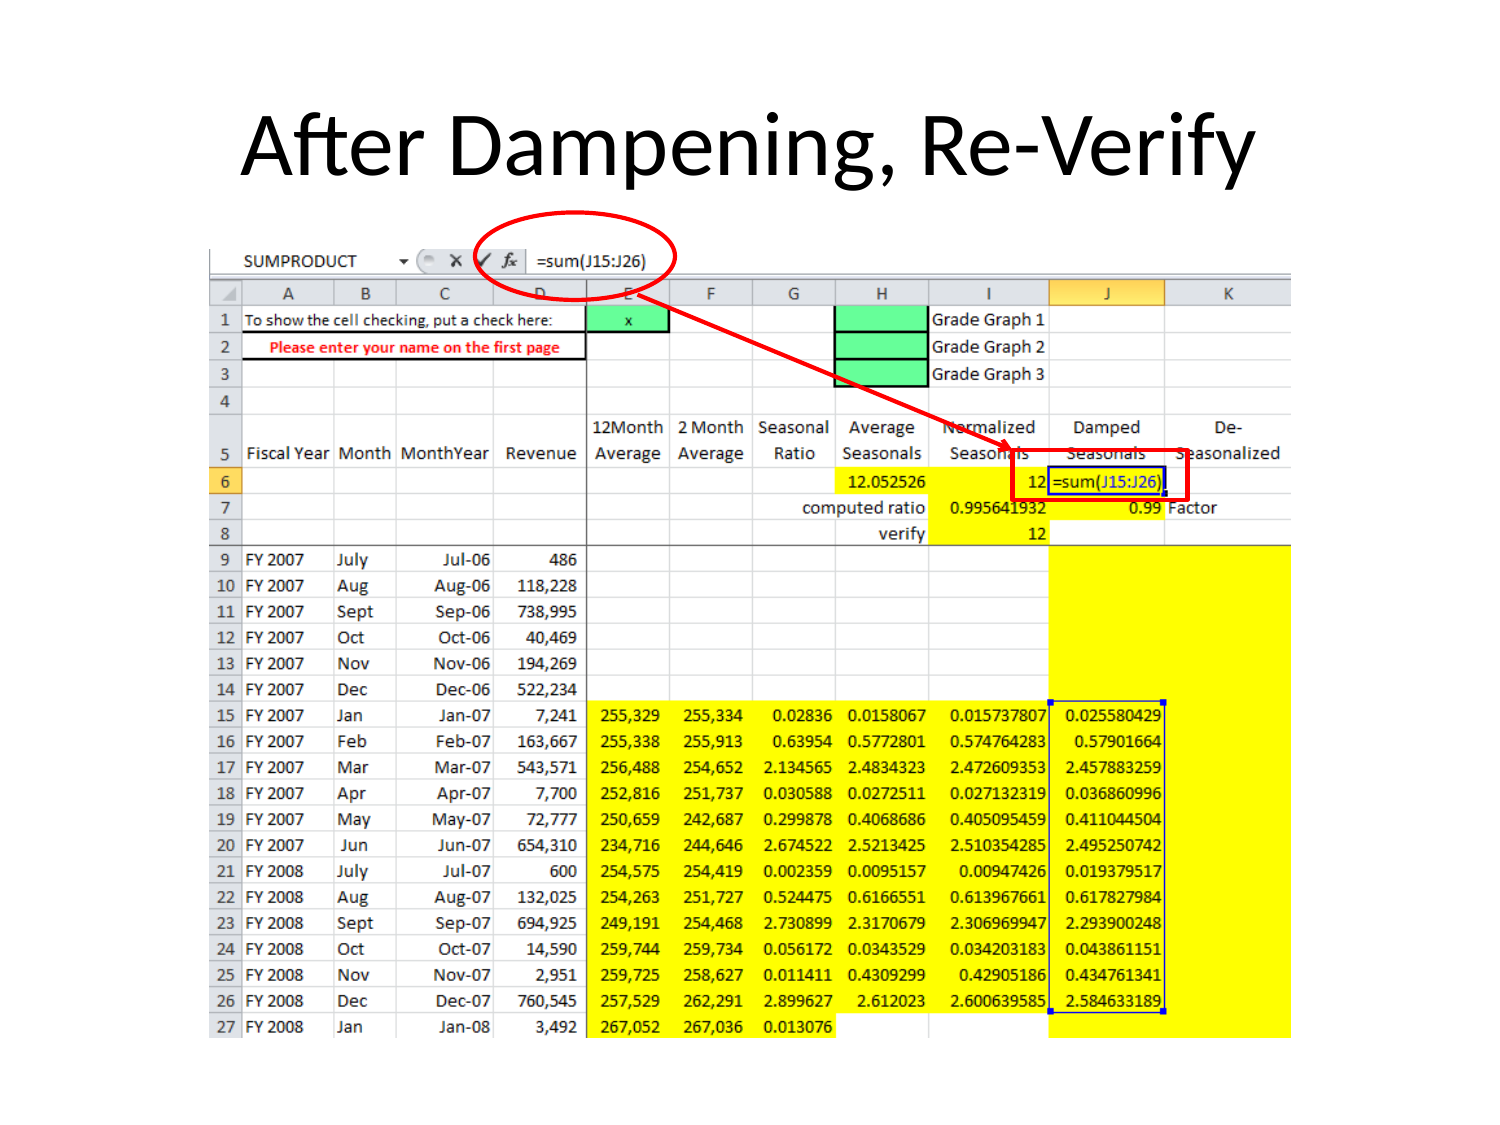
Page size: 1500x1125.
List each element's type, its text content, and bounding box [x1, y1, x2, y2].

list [209, 249, 1291, 1039]
text_box [474, 210, 676, 248]
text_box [637, 294, 1013, 451]
title After Dampening, Re-Verify [75, 45, 1425, 233]
